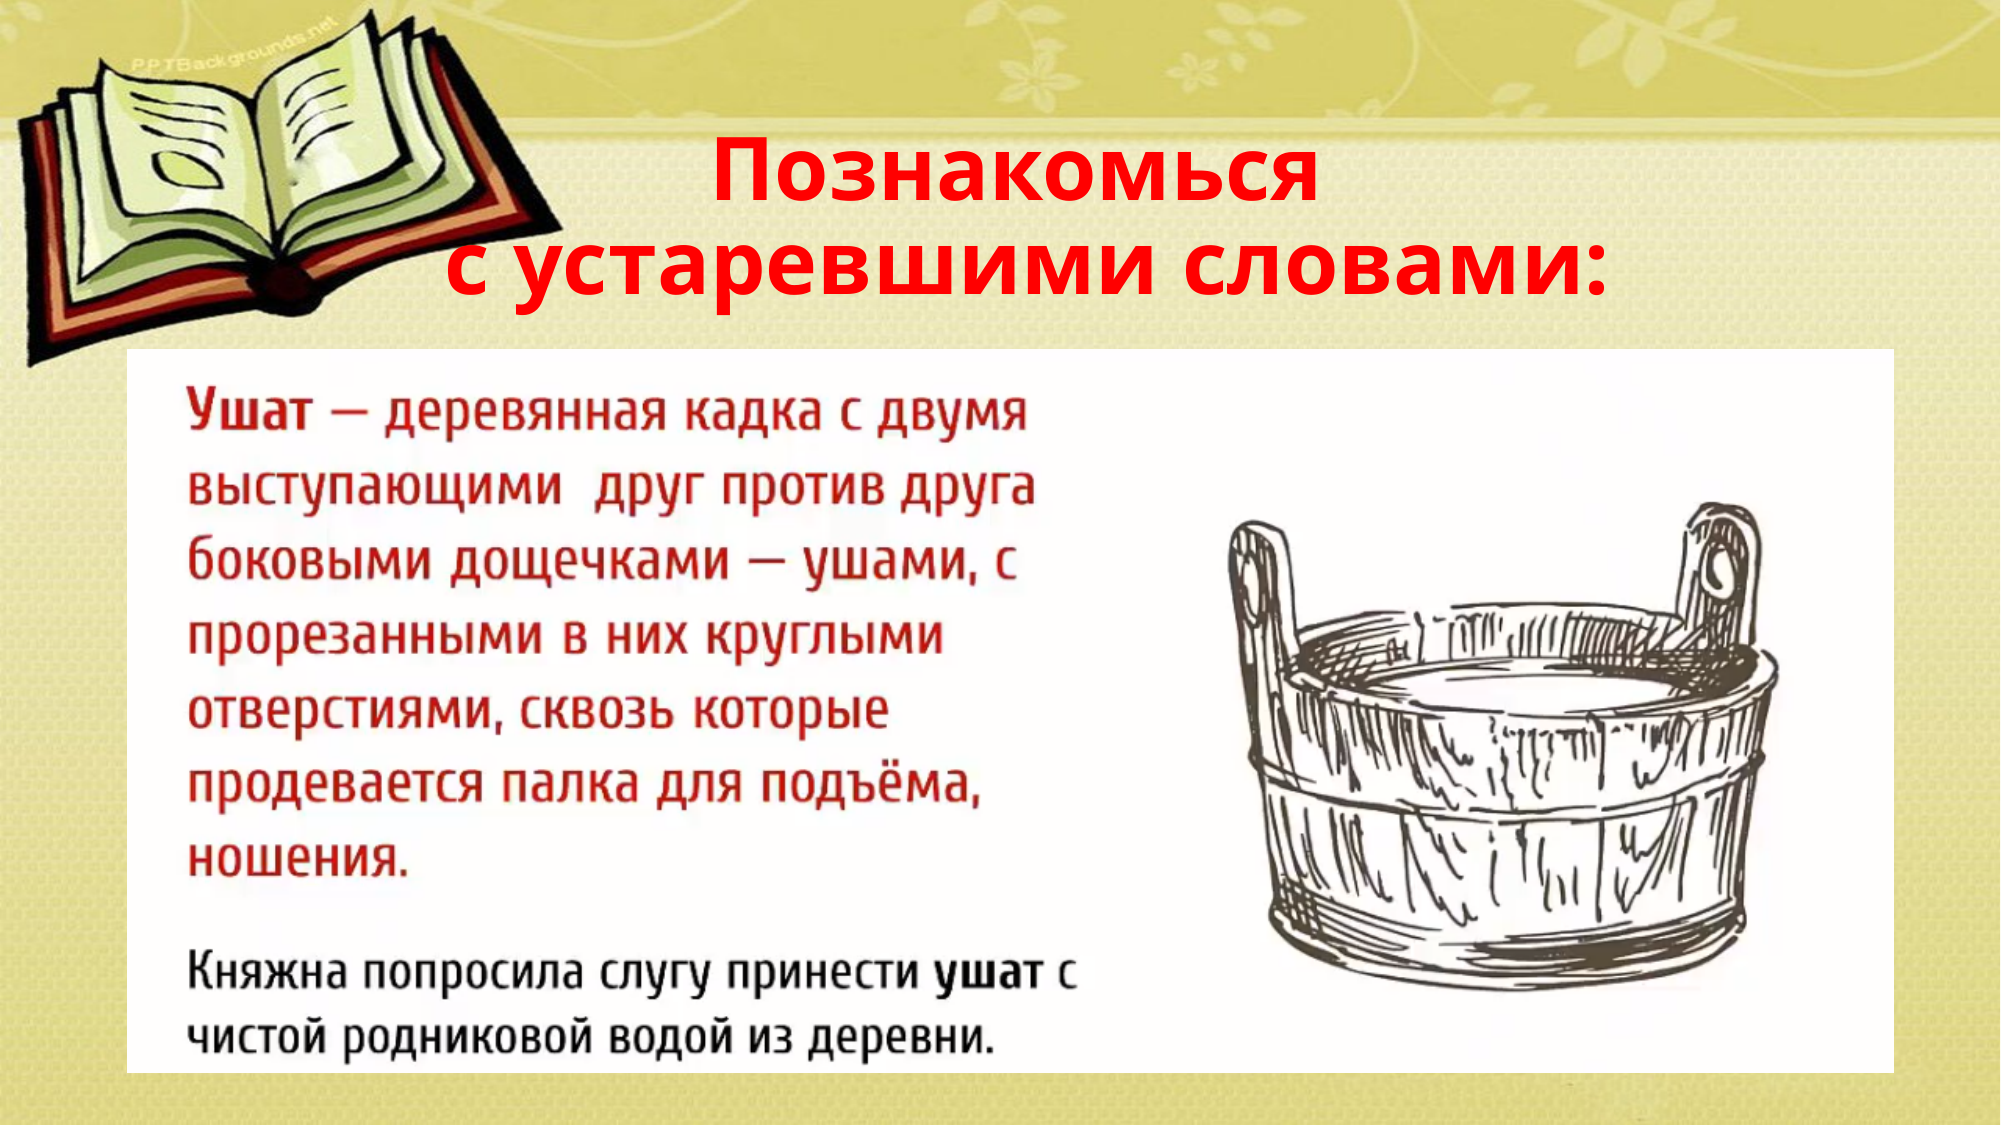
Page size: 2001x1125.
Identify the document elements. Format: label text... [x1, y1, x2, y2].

text_box Познакомься с устаревшими словами: [165, 116, 1890, 349]
picture [0, 0, 2001, 1125]
